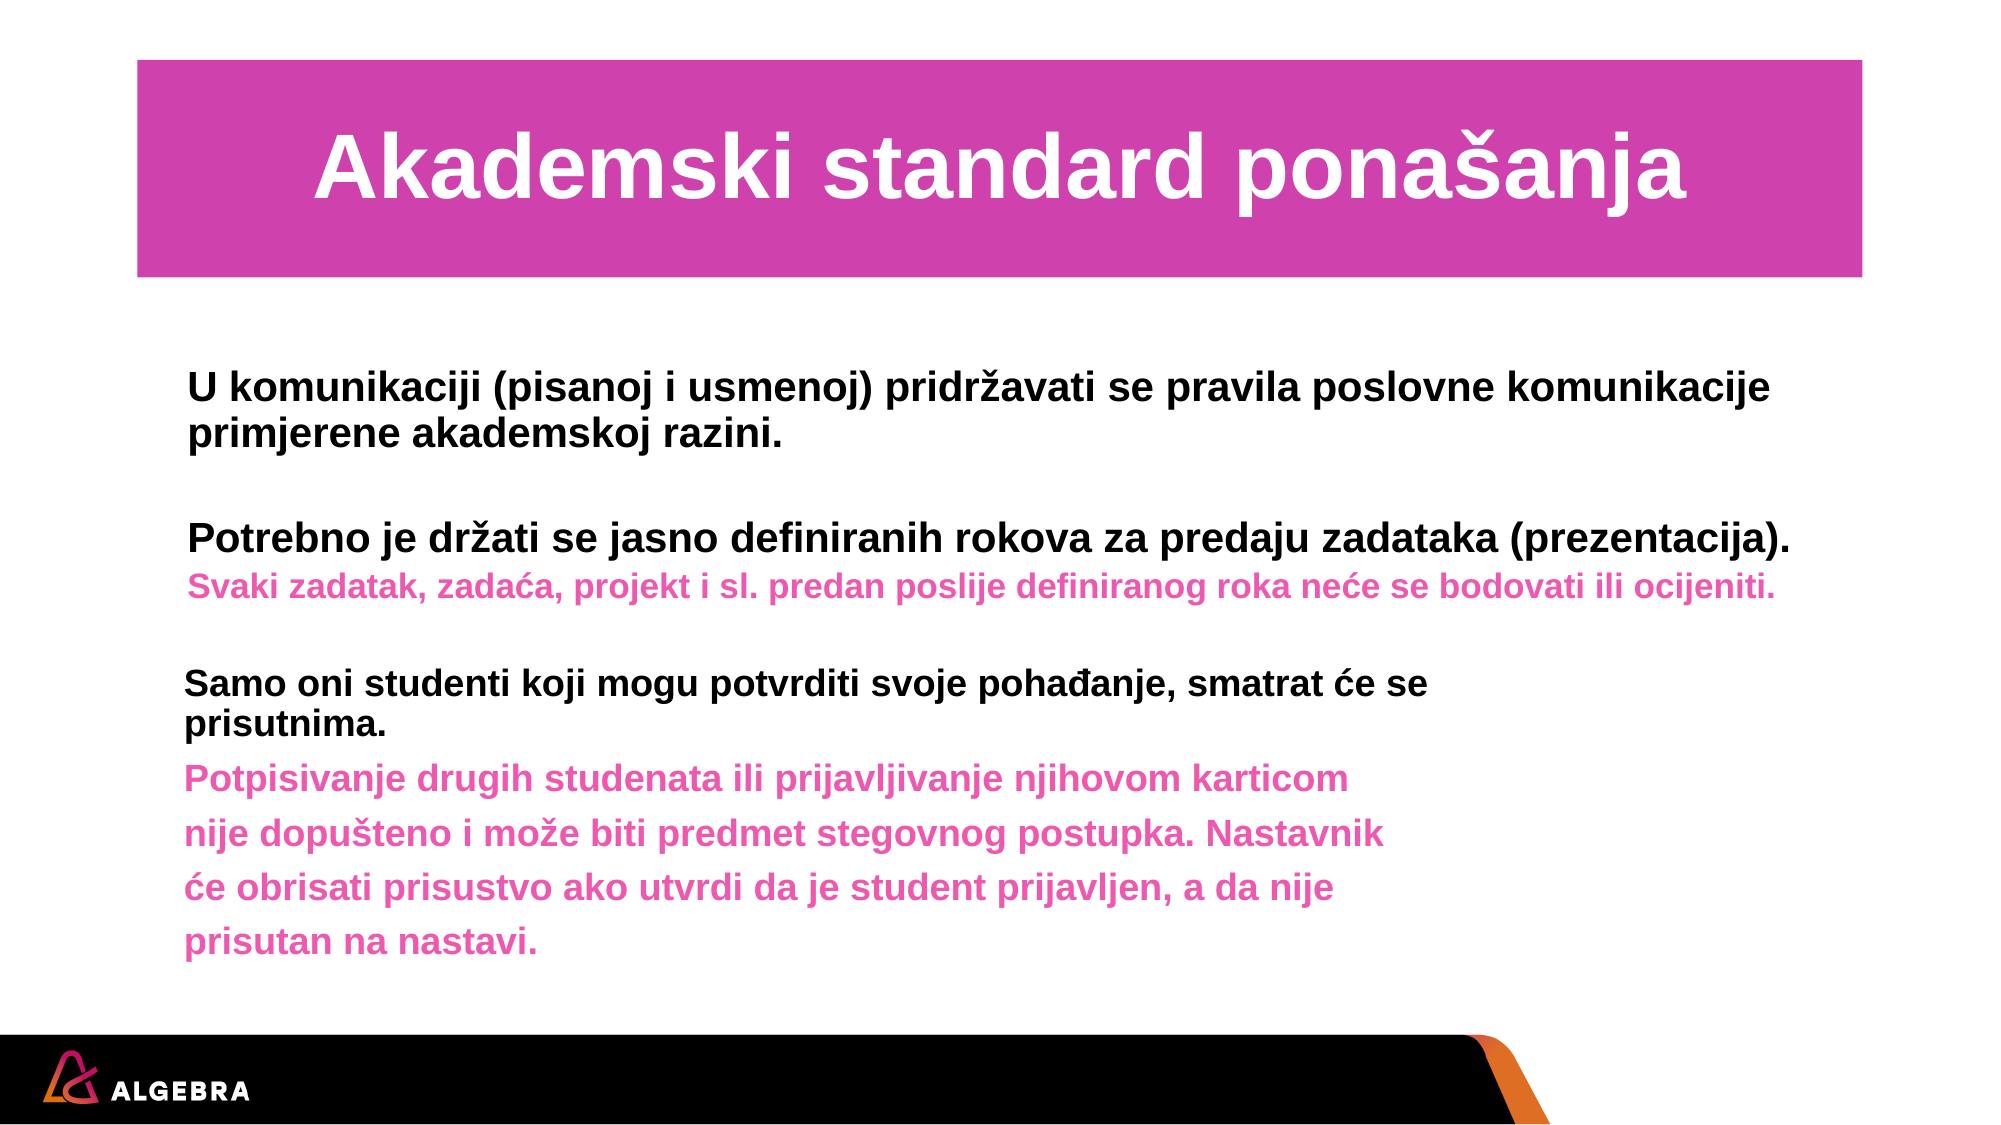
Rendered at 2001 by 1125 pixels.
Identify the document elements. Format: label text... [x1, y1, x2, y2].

title Akademski standard ponašanja [137, 59, 1863, 278]
picture [0, 1034, 1733, 1125]
list U komunikaciji (pisanoj i usmenoj) pridržavati se pravila poslovne komunikacije primjerene akademskoj razini. Potrebno je držati se jasno definiranih rokova za predaju zadataka (prezentacija). Svaki zadatak, zadaća, projekt i sl. predan poslije definiranog roka neće se bodovati ili ocijeniti. Samo oni studenti koji mogu potvrditi svoje pohađanje, smatrat će se prisutnima.​ Potpisivanje drugih studenata ili prijavljivanje njihovom karticom nije dopušteno i može biti predmet stegovnog postupka. Nastavnik će obrisati prisustvo ako utvrdi da je student prijavljen, a da nije prisutan na nastavi. [137, 299, 1863, 1014]
